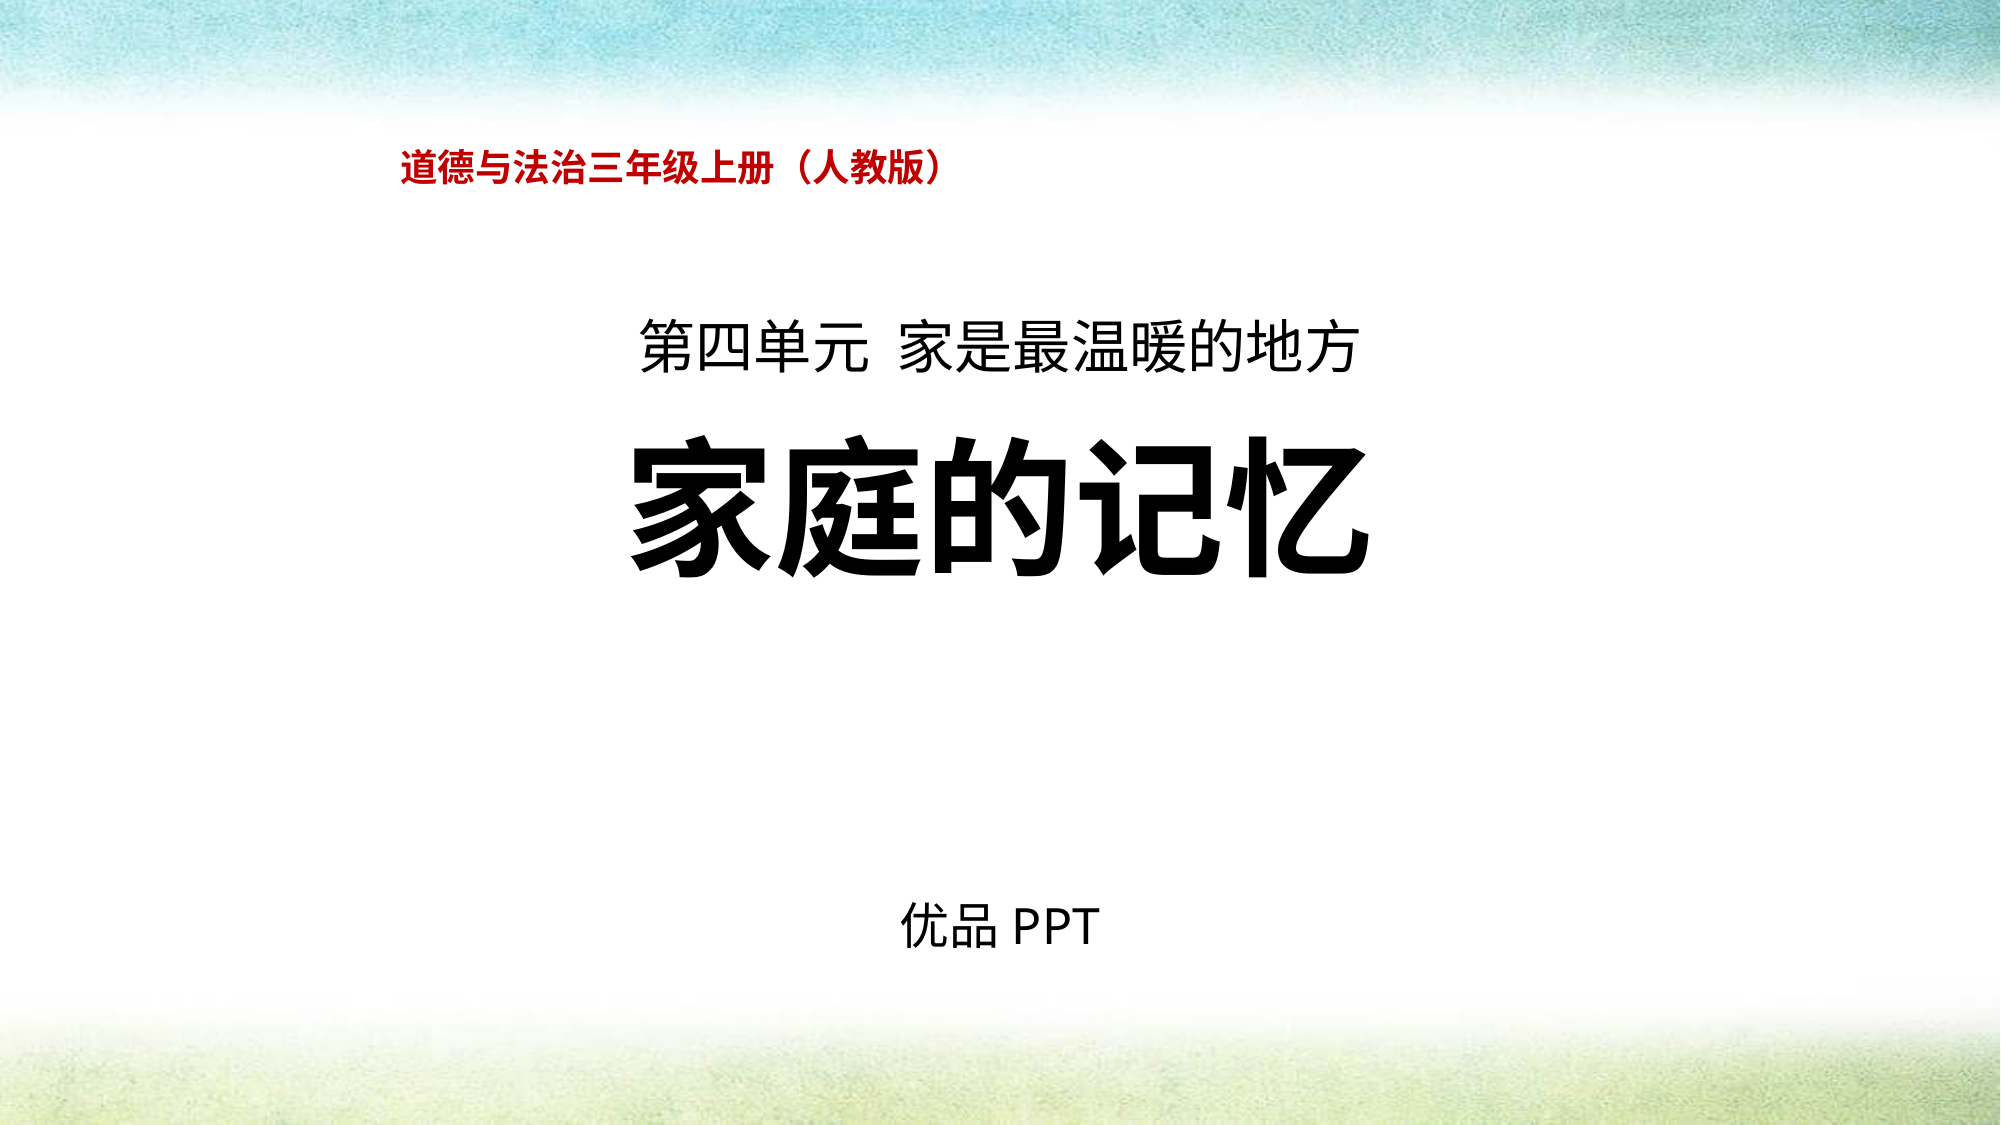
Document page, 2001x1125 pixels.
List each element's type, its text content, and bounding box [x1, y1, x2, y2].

text_box 第四单元 家是最温暖的地方 家庭的记忆 [249, 302, 1750, 603]
picture [0, 0, 2001, 1125]
text_box 优品PPT [828, 881, 1172, 963]
text_box 道德与法治三年级上册（人教版） [385, 136, 1521, 197]
